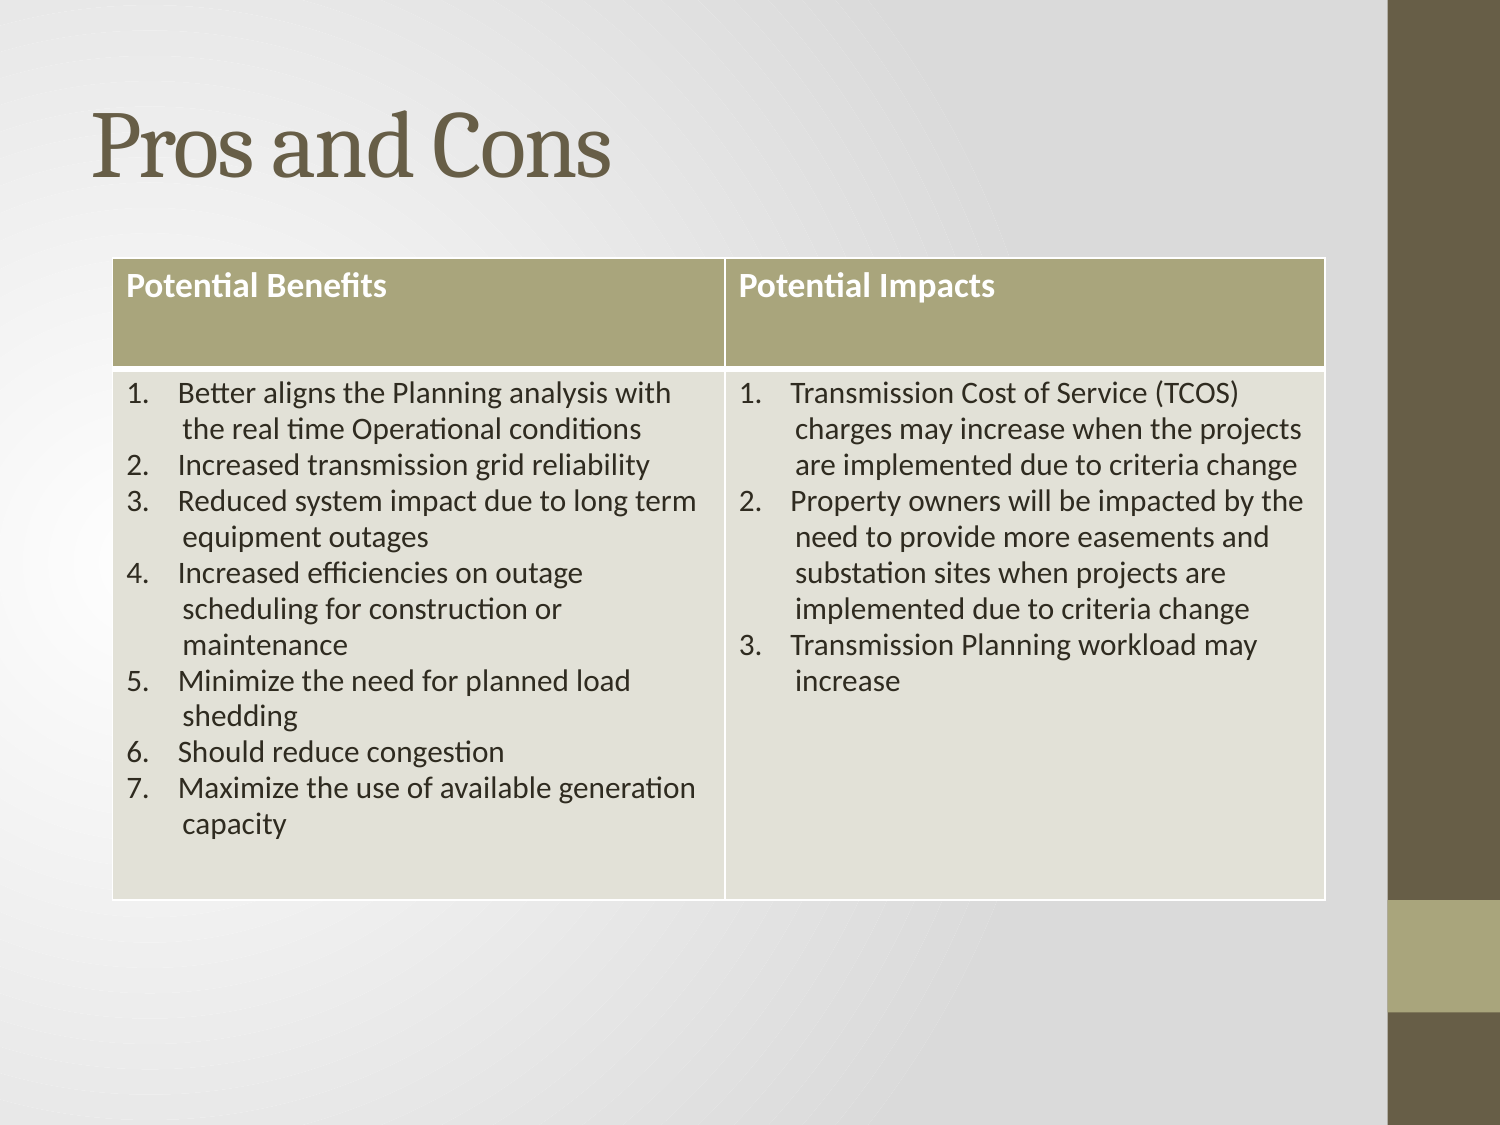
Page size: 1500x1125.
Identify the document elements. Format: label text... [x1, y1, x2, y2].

table_header Potential Benefits [113, 259, 724, 366]
title Pros and Cons [75, 45, 1325, 233]
table_cell 1. Better aligns the Planning analysis with the real time Operational conditions 2. Increased transmission grid reliability 3. Reduced system impact due to long term equipment outages 4. Increased efficiencies on outage scheduling for construction or maintenance 5. Minimize the need for planned load shedding 6. Should reduce congestion 7. Maximize the use of available generation capacity [113, 372, 724, 899]
table_cell 1. Transmission Cost of Service (TCOS) charges may increase when the projects are implemented due to criteria change 2. Property owners will be impacted by the need to provide more easements and substation sites when projects are implemented due to criteria change 3. Transmission Planning workload may increase [726, 372, 1324, 899]
table_header Potential Impacts [726, 259, 1324, 366]
